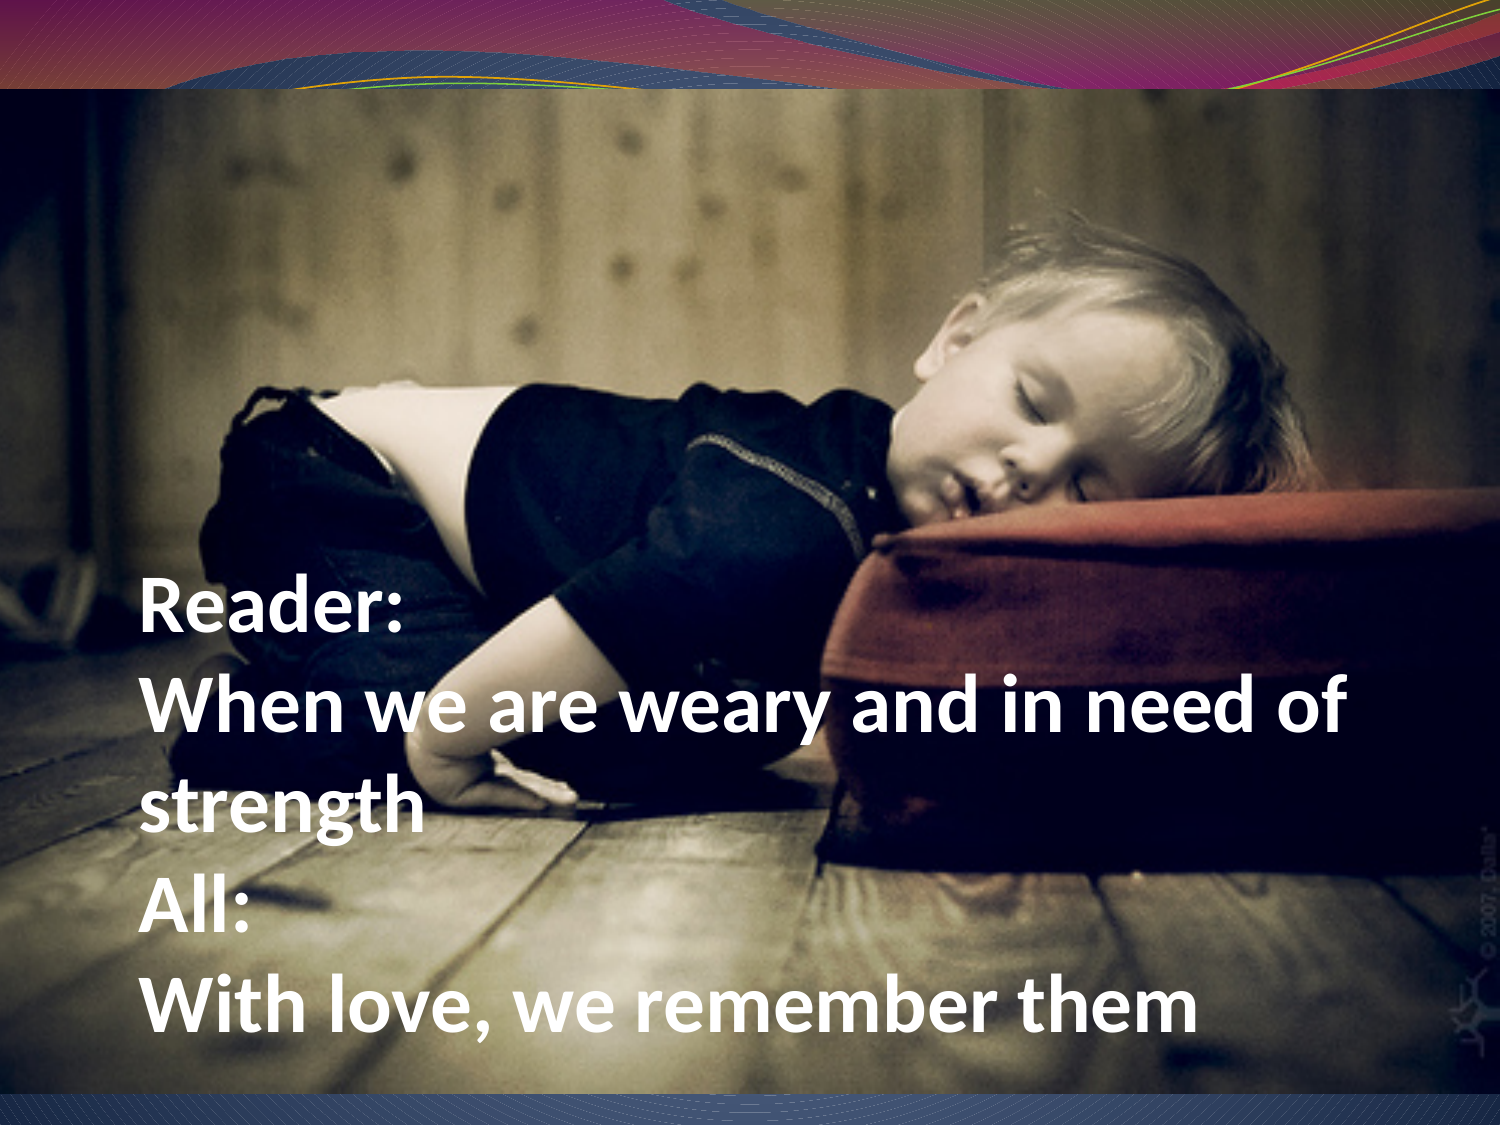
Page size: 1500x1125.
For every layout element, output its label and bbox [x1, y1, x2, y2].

picture [0, 89, 1500, 1095]
